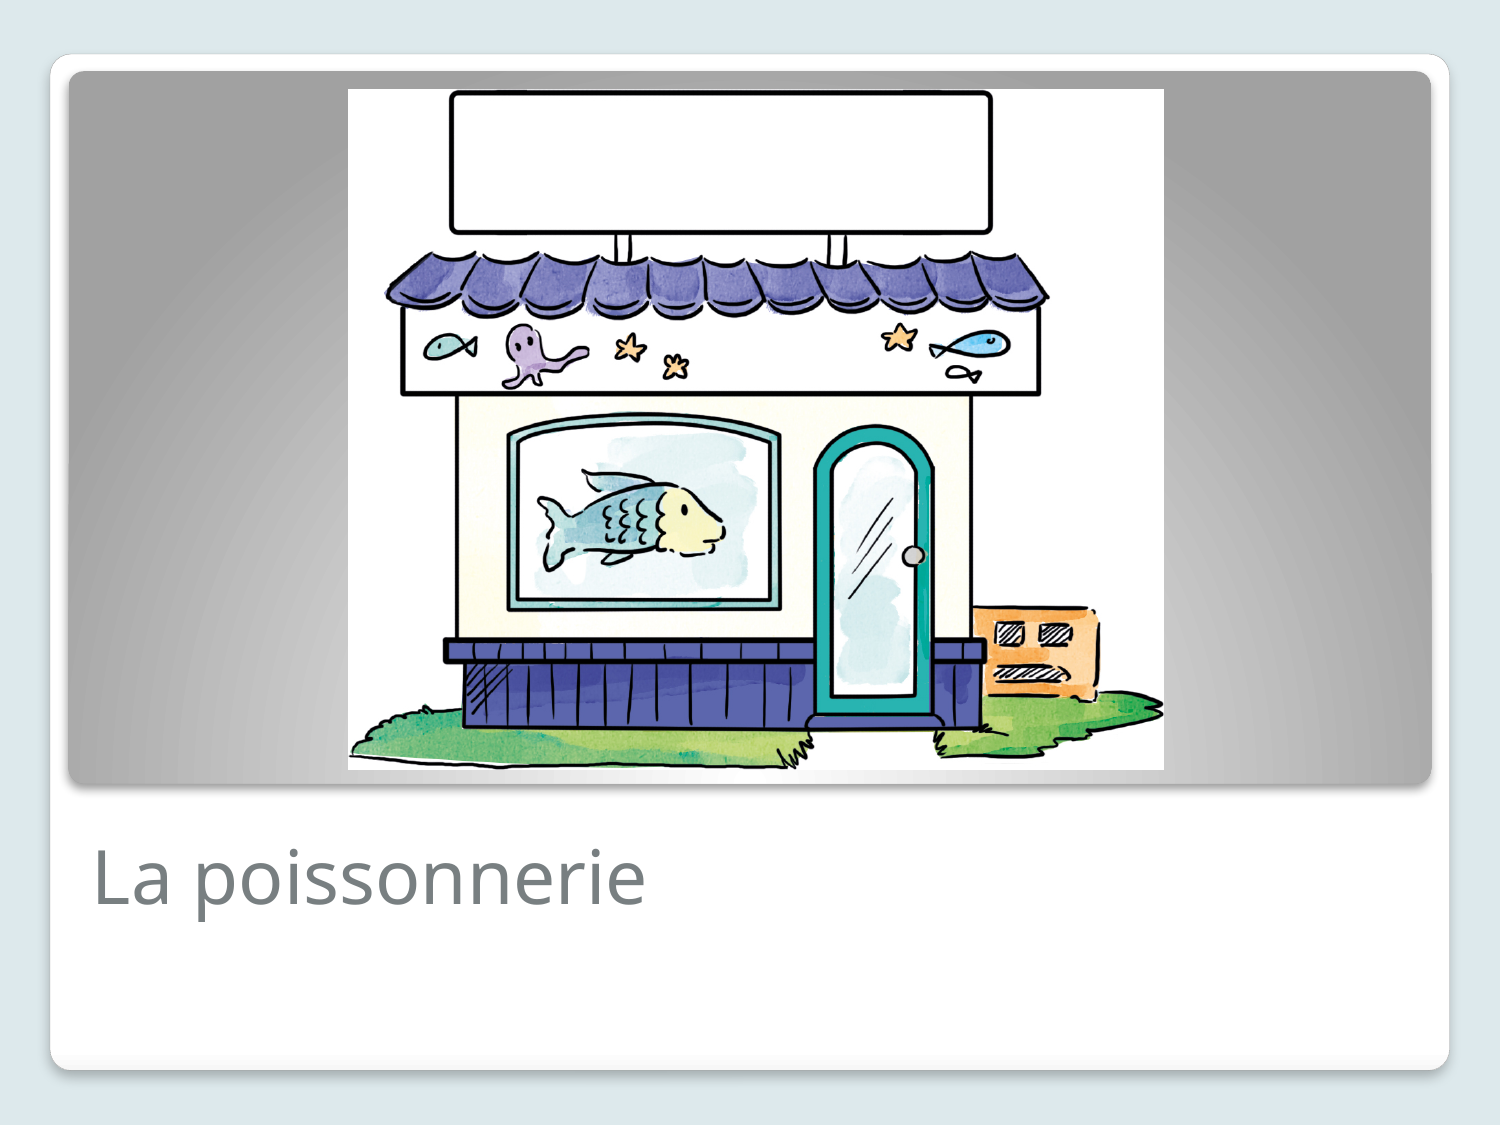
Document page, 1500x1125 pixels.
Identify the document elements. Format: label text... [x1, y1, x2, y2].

picture [348, 89, 1164, 770]
title La poissonnerie [76, 808, 1420, 920]
